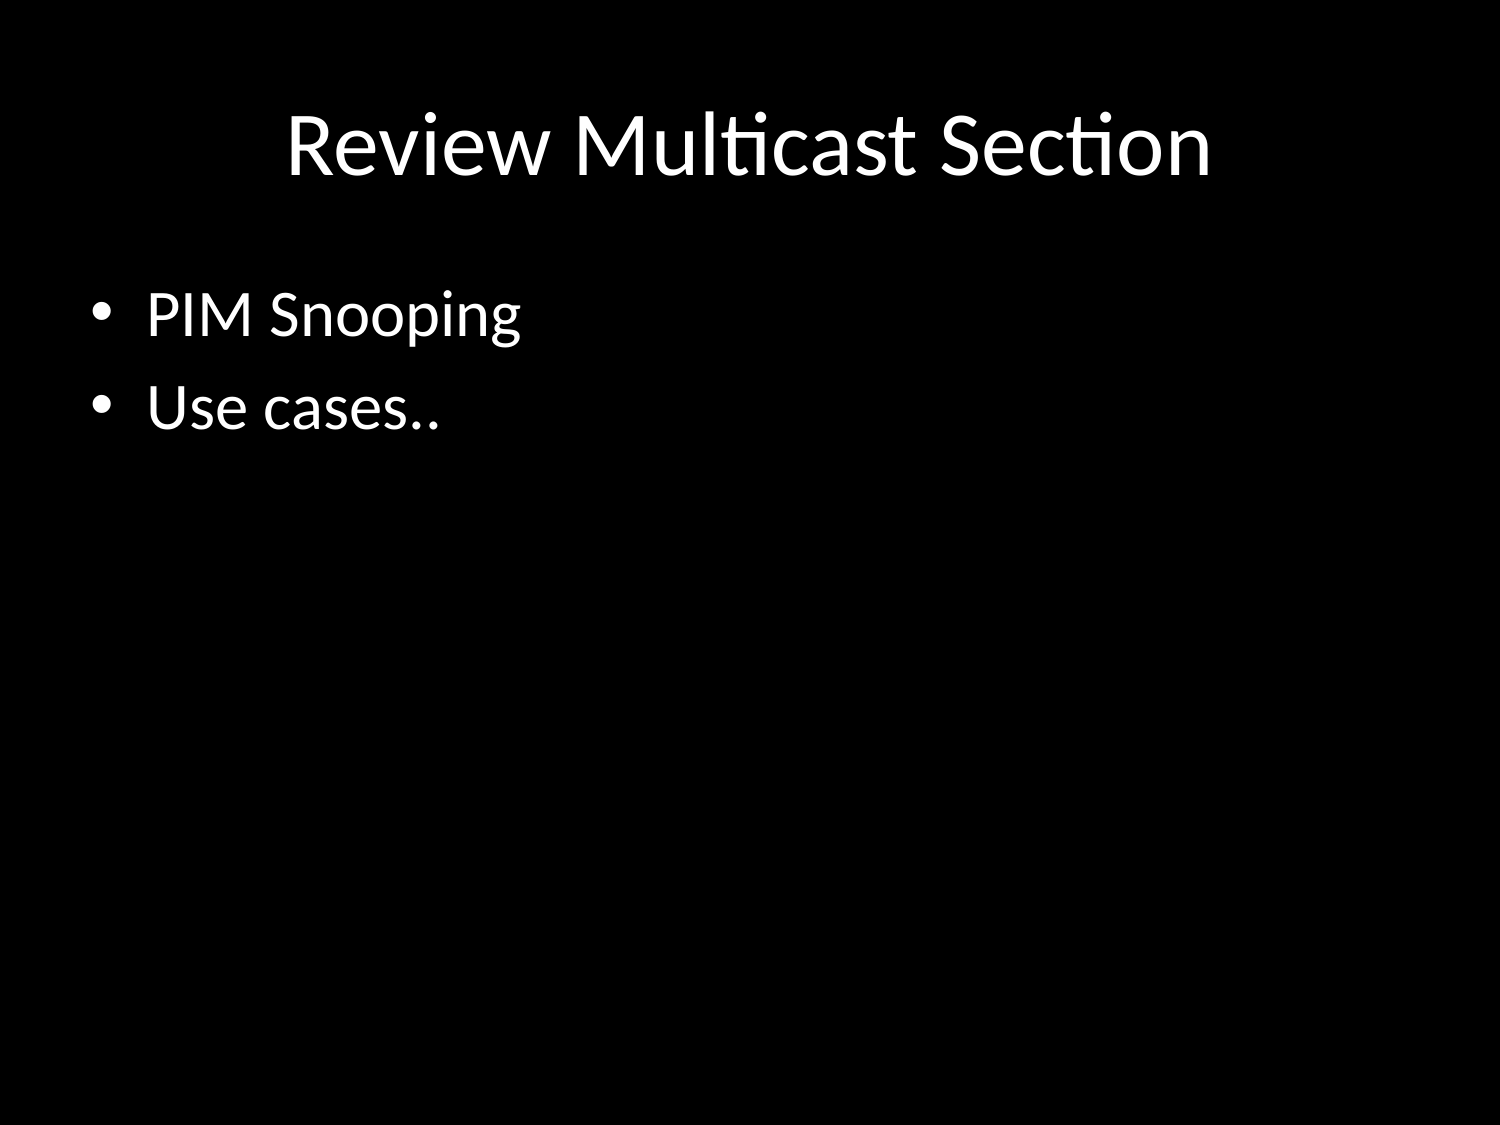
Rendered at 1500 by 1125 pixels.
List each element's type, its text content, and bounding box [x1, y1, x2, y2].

title Review Multicast Section [75, 45, 1425, 233]
list PIM Snooping Use cases.. [75, 262, 1425, 1005]
